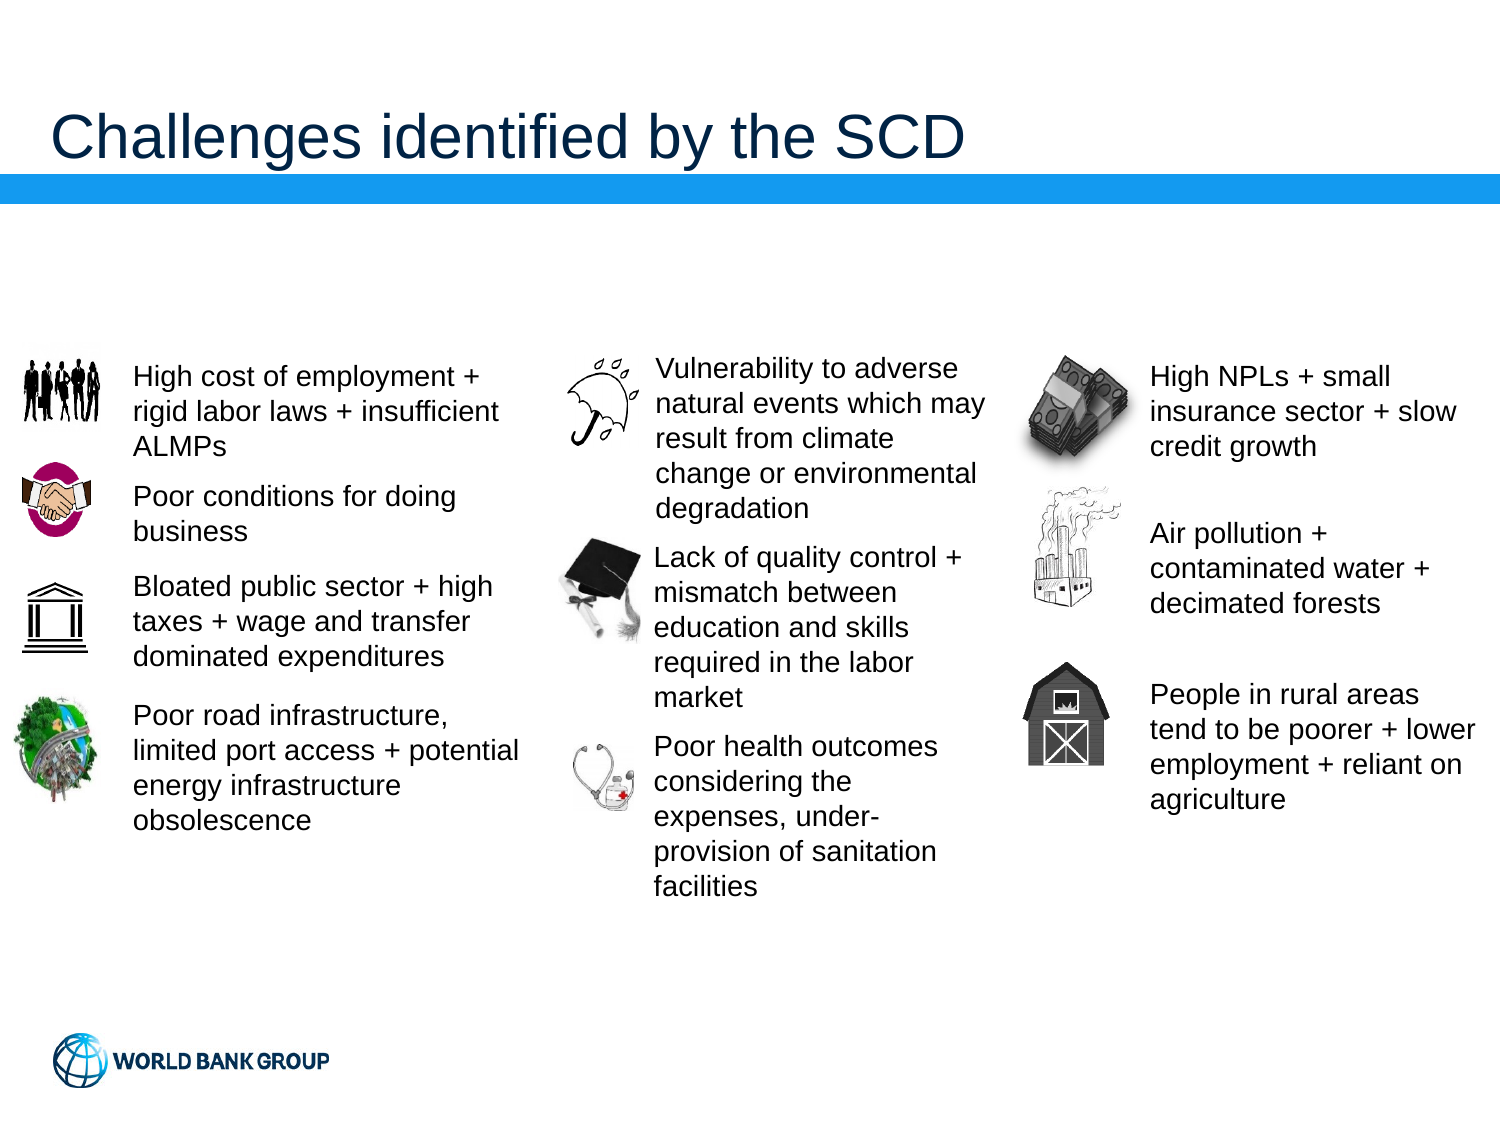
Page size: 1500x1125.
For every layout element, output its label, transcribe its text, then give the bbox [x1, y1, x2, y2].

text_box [13, 341, 537, 846]
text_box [1010, 349, 1493, 825]
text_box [558, 341, 1014, 913]
picture [53, 1033, 329, 1088]
picture [69, 1043, 79, 1050]
picture [77, 1045, 85, 1055]
picture [0, 174, 1500, 204]
title Challenges identified by the SCD [50, 10, 1345, 174]
